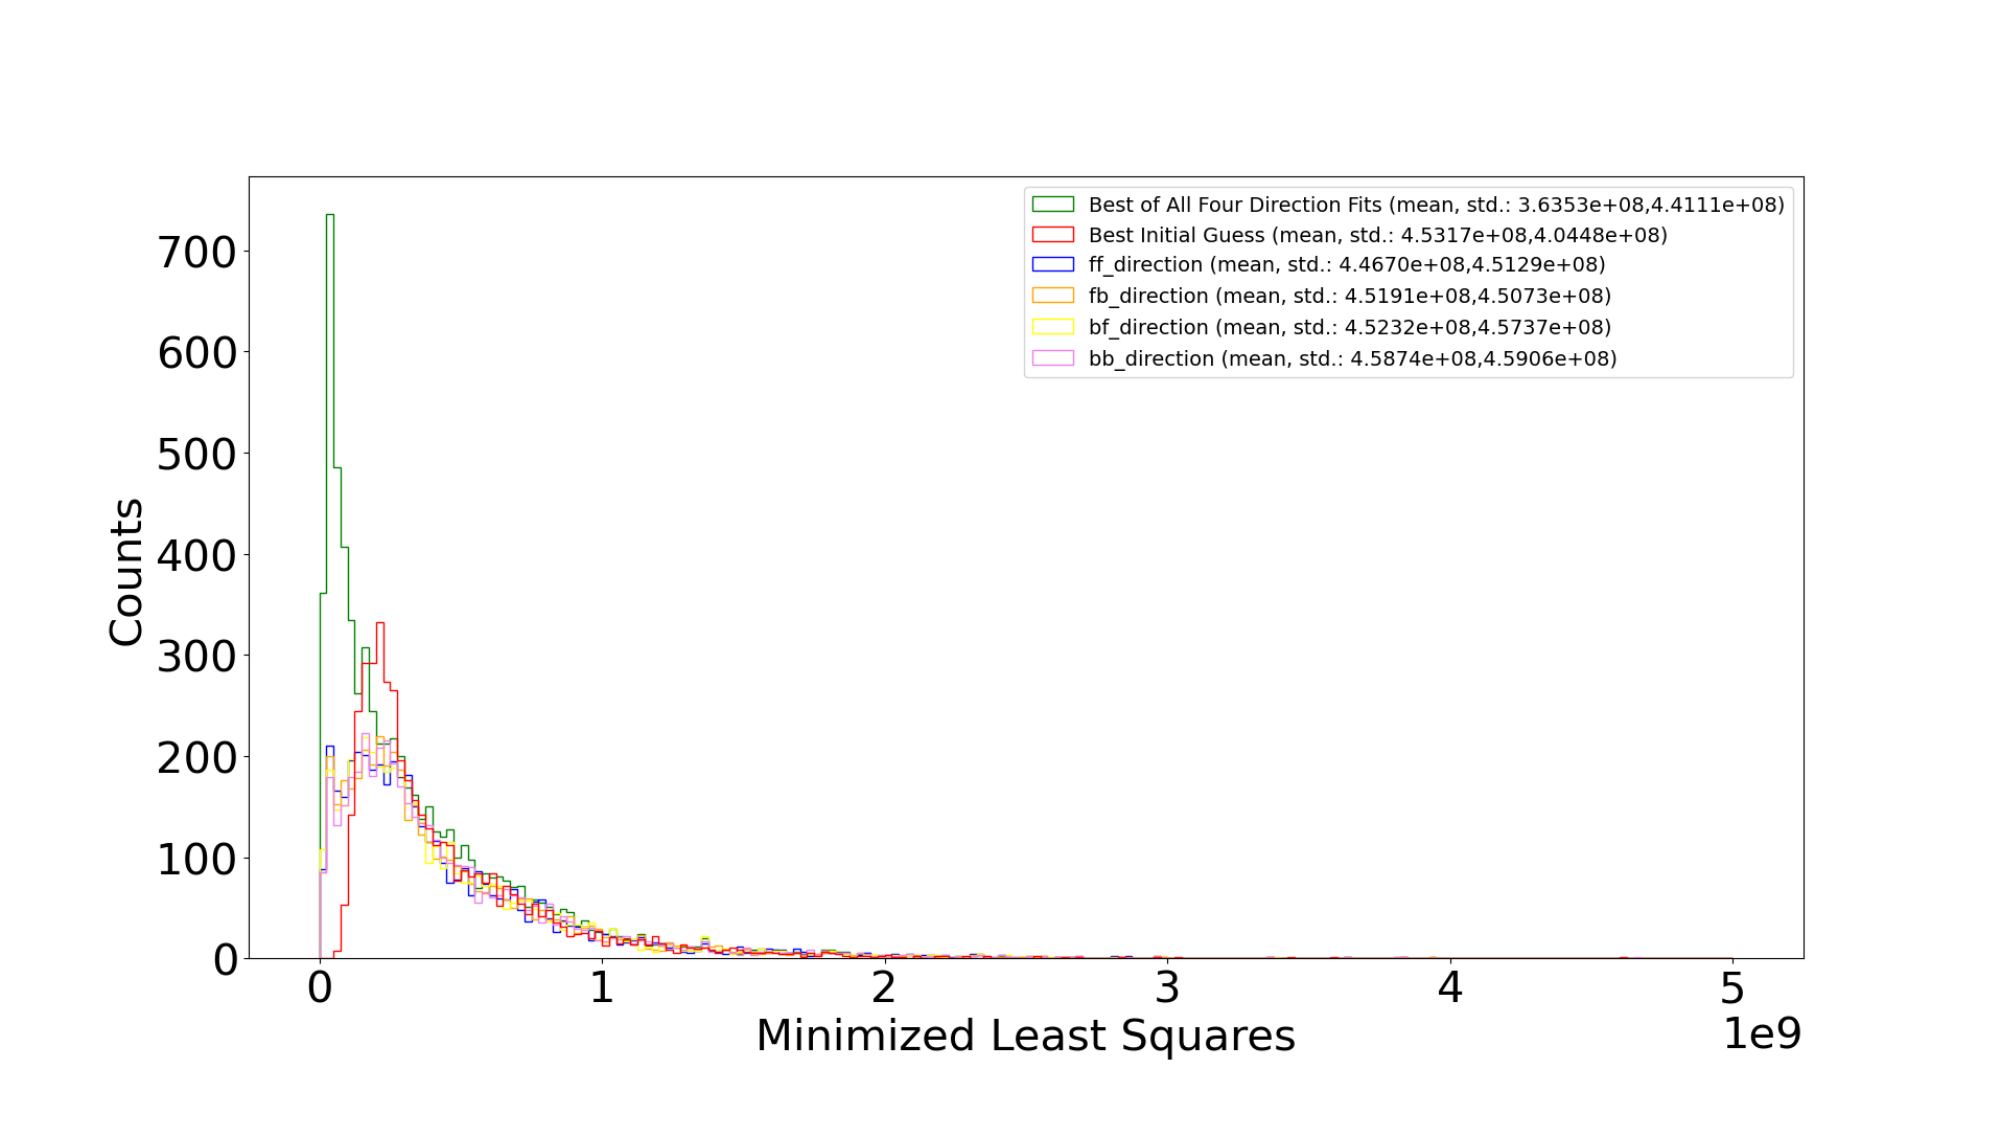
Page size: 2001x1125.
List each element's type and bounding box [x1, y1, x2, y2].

picture [0, 57, 2000, 1068]
